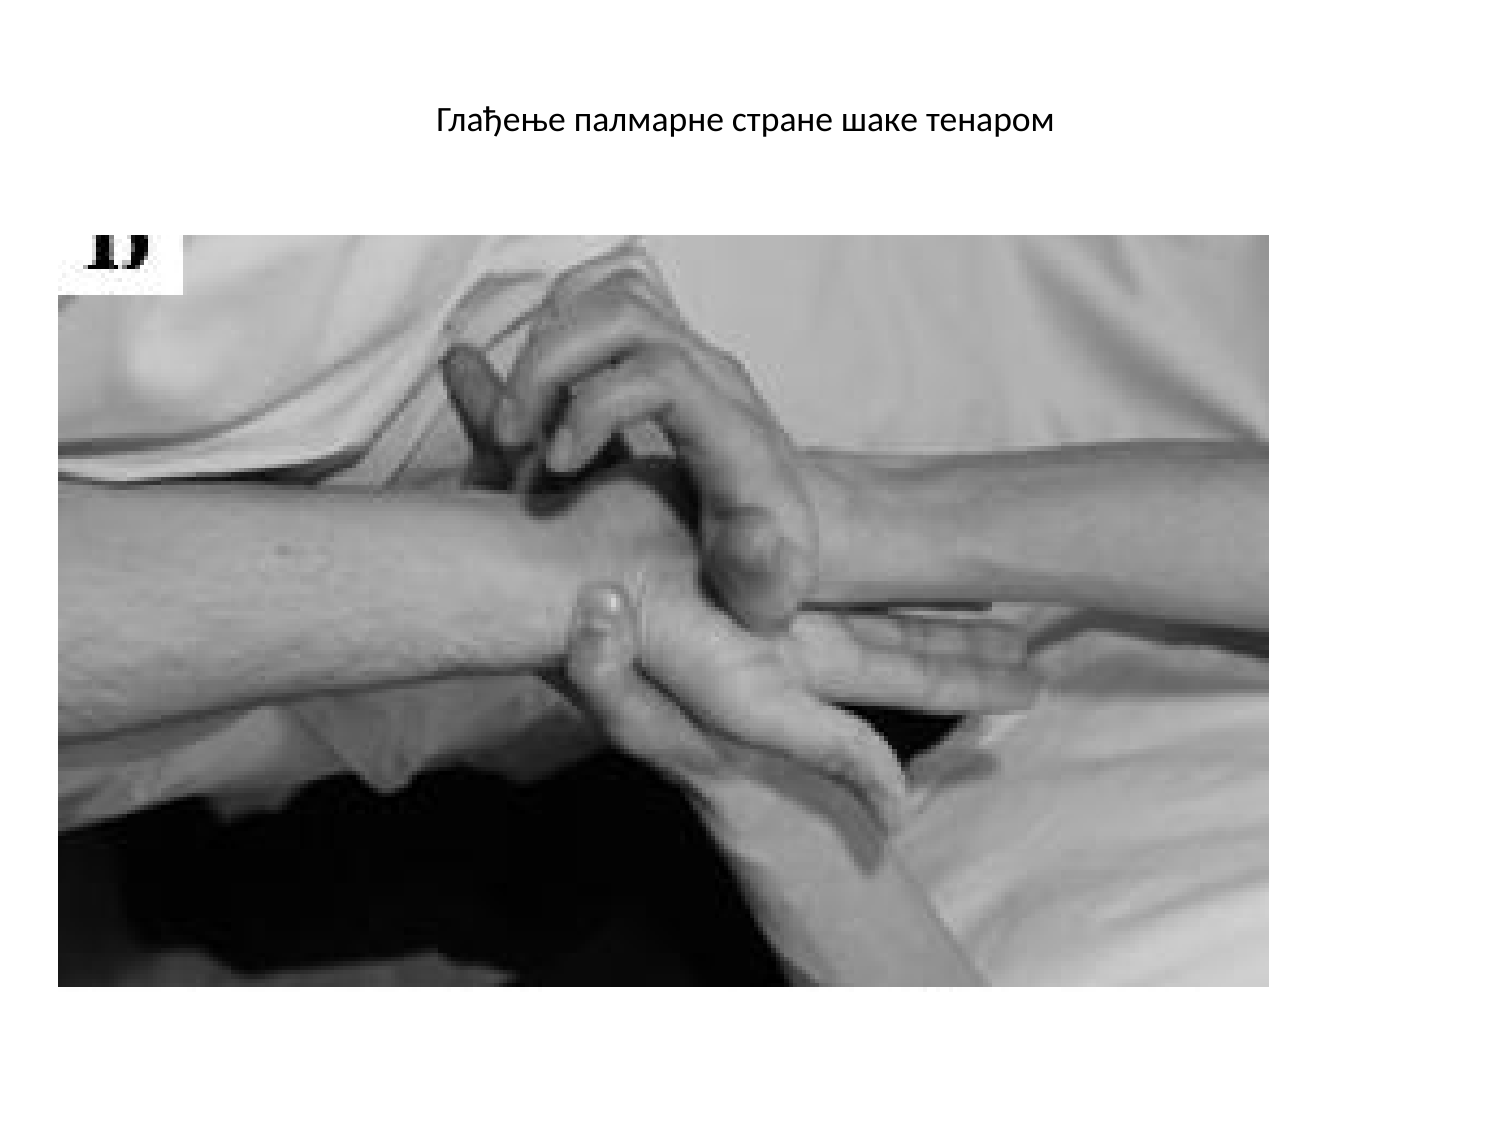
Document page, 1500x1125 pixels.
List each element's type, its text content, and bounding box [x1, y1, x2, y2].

title Глађење палмарне стране шаке тенаром [75, 45, 1425, 233]
picture [58, 234, 1278, 992]
